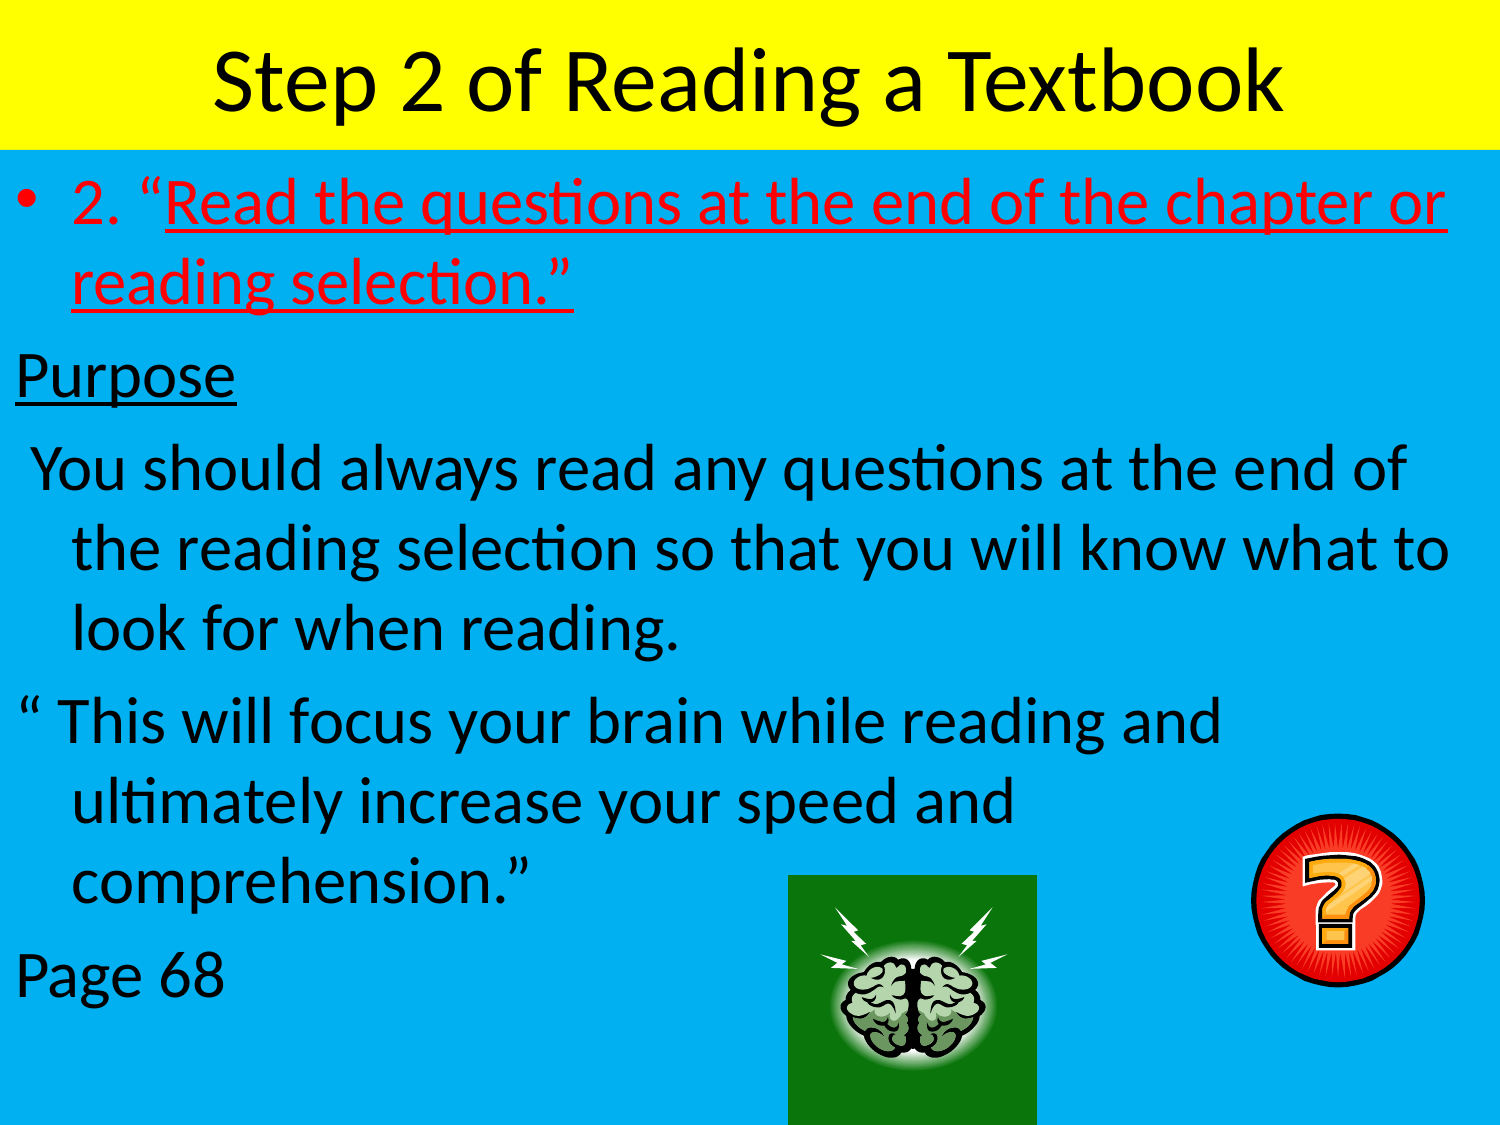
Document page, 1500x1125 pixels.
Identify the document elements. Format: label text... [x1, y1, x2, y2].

title Step 2 of Reading a Textbook [0, 0, 1500, 149]
picture [1252, 815, 1424, 986]
picture [789, 876, 1036, 1125]
list 2. “Read the questions at the end of the chapter or reading selection.” Purpose You should always read any questions at the end of the reading selection so that you will know what to look for when reading. “ This will focus your brain while reading and ultimately increase your speed and comprehension.” Page 68 [0, 149, 1500, 1125]
